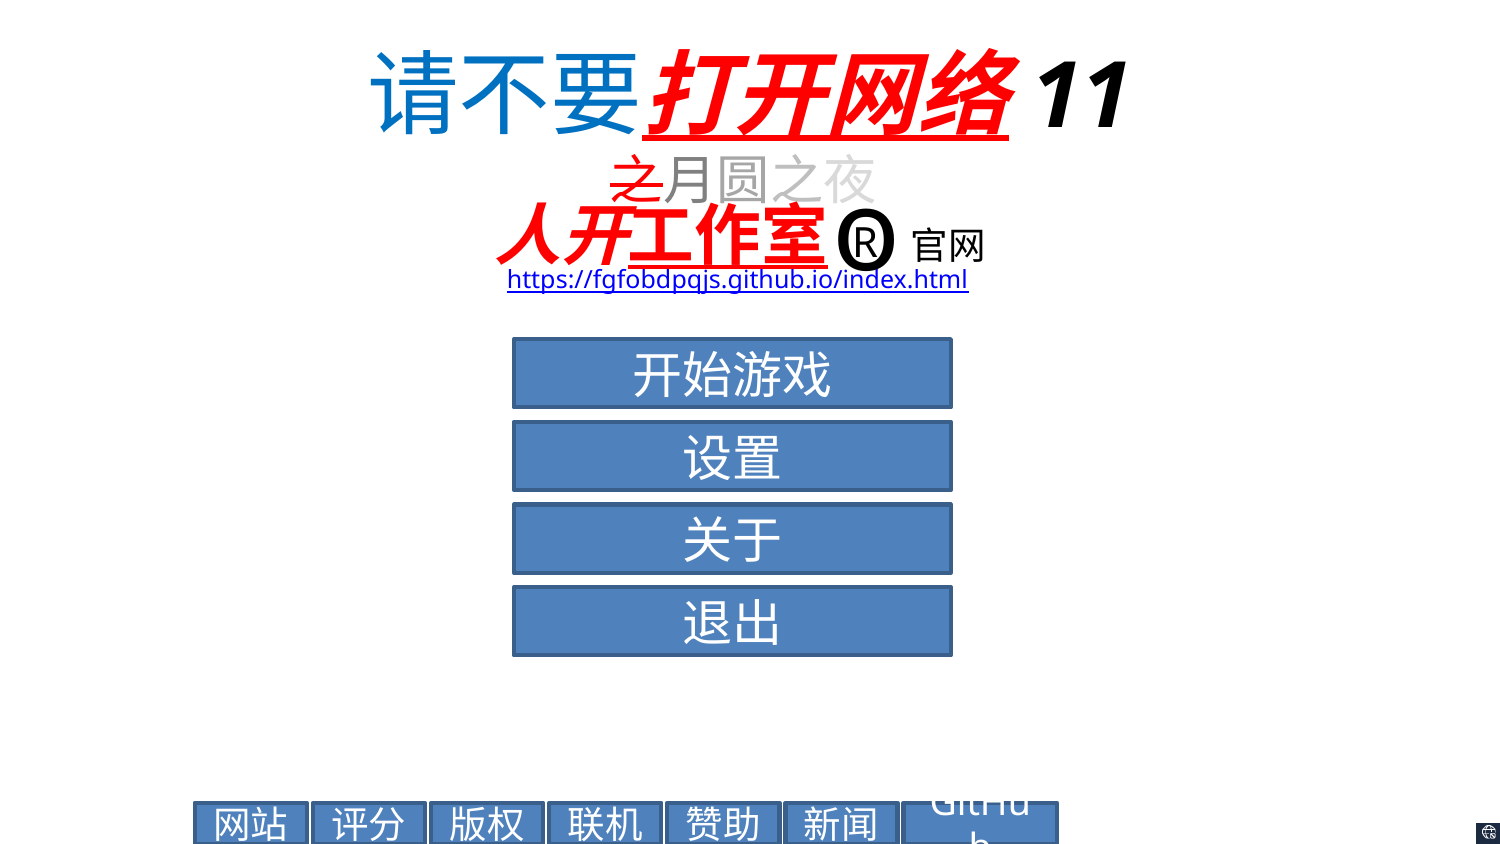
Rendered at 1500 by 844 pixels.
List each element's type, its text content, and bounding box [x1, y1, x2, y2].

text_box 开始游戏 [512, 337, 953, 409]
text_box 退出 [512, 585, 953, 657]
text_box R [851, 208, 860, 274]
text_box 人开工作室 官网 [479, 185, 832, 281]
text_box 设置 [512, 420, 953, 492]
text_box 关于 [512, 502, 953, 575]
subtitle 之月圆之夜 [218, 138, 1269, 219]
text_box 网站 [193, 801, 309, 844]
text_box 新闻 [783, 801, 900, 844]
text_box 联机 [547, 801, 663, 844]
text_box GitHub [901, 801, 1059, 844]
picture [1476, 823, 1500, 844]
text_box 赞助 [665, 801, 782, 844]
text_box https://fgfobdpqjs.github.io/index.html [492, 281, 984, 306]
text_box 人开工作室 官网 [841, 185, 1001, 281]
text_box o [832, 150, 841, 300]
text_box 评分 [311, 801, 427, 844]
title 请不要打开网络11 [112, 0, 1388, 183]
text_box 版权 [429, 801, 545, 844]
